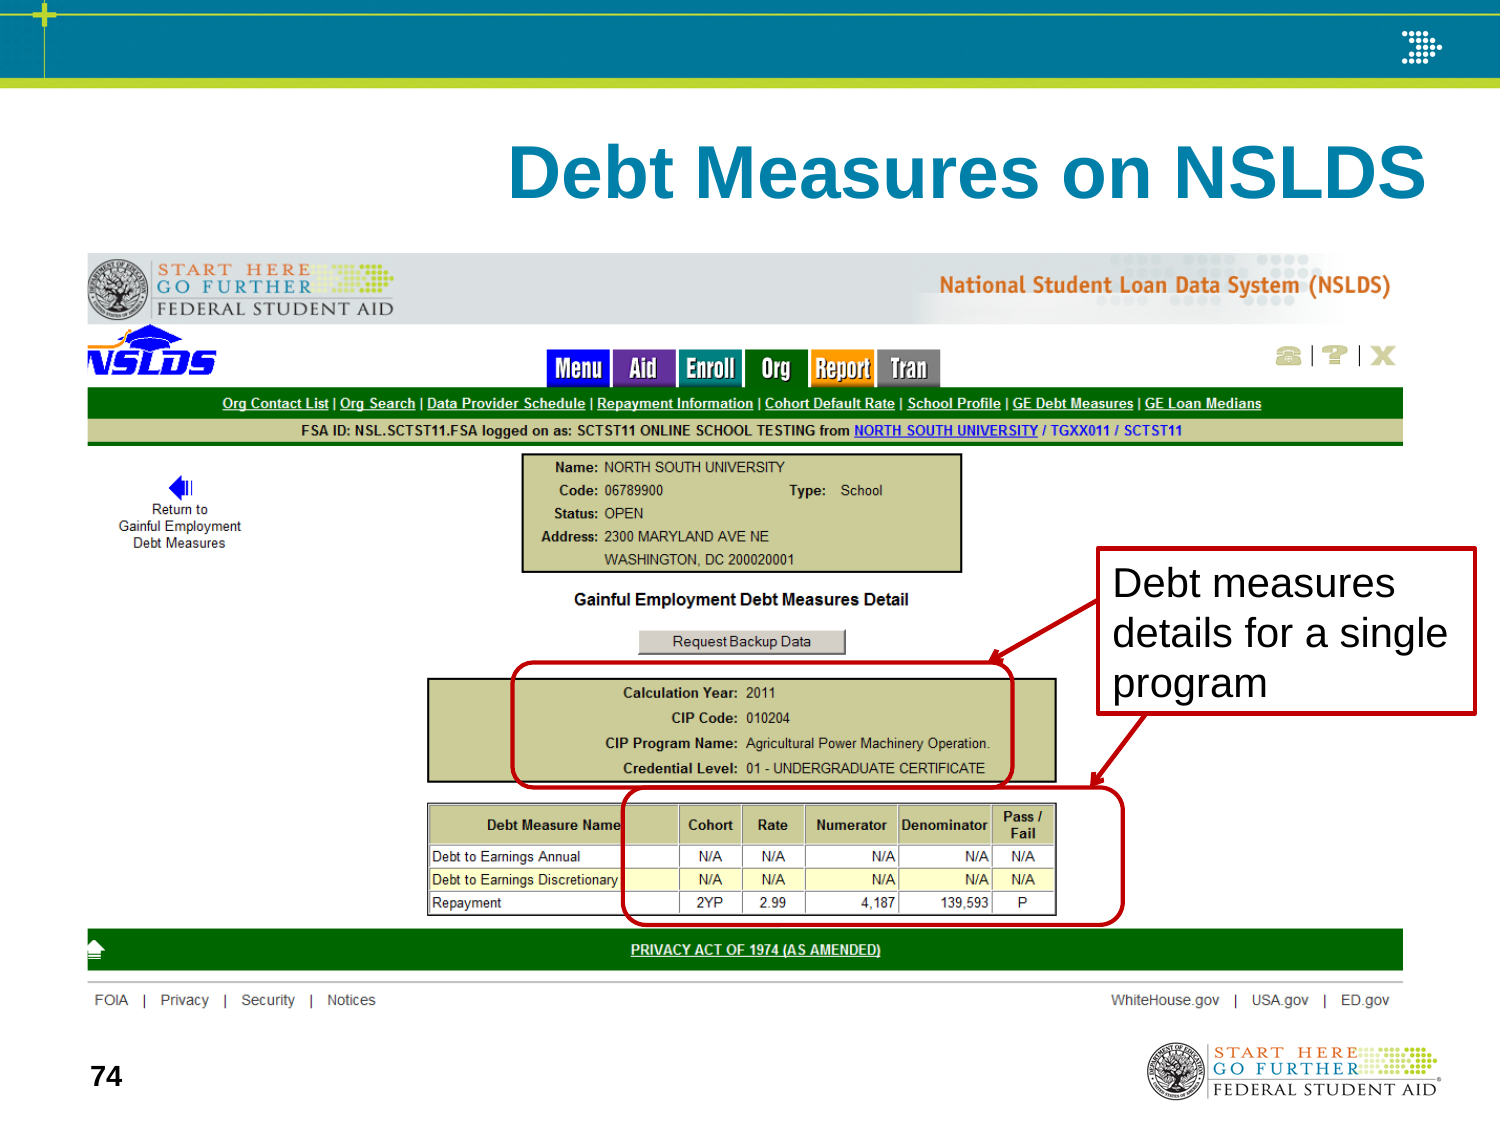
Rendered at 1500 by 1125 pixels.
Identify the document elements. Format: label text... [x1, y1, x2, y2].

text_box Debt measures details for a single program [1411, 548, 1475, 714]
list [87, 249, 1407, 1017]
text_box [987, 599, 1098, 663]
picture [0, 78, 1500, 1125]
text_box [1089, 714, 1146, 788]
picture [1424, 32, 1428, 42]
slide_number 74 [74, 1049, 388, 1125]
picture [0, 3, 1500, 26]
title Debt Measures on NSLDS [56, 112, 1444, 226]
